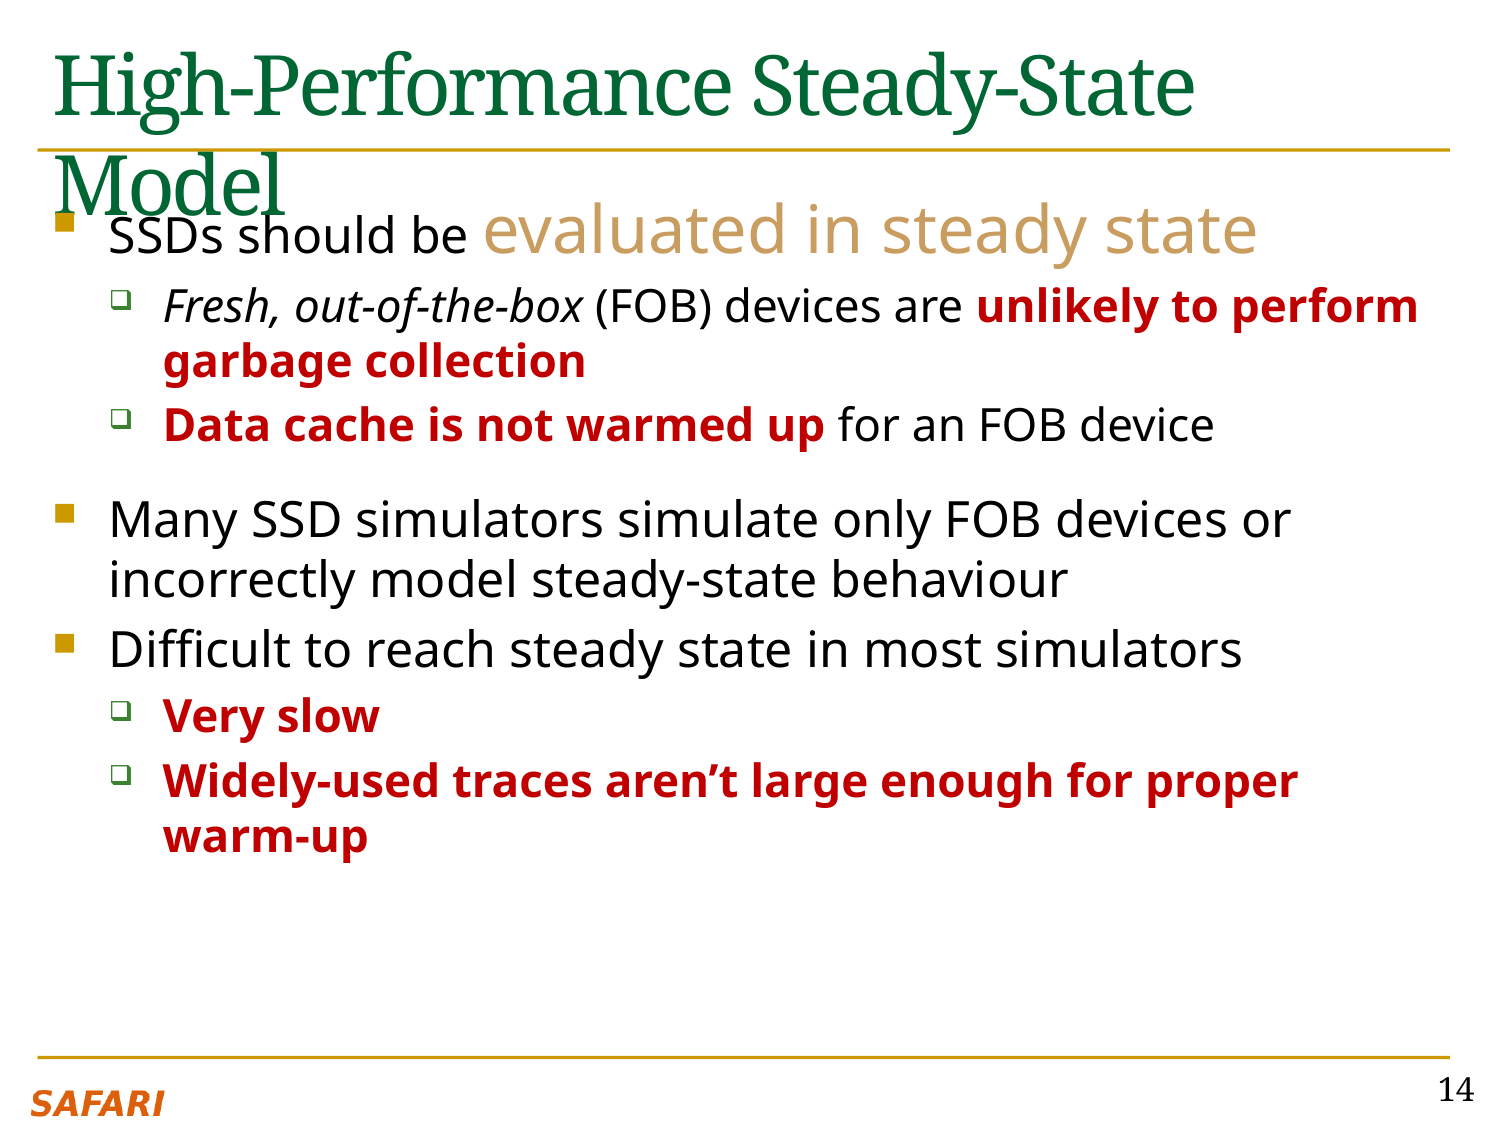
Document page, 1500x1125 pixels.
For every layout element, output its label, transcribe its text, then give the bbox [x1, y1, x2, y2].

list SSDs should be evaluated in steady state Fresh, out-of-the-box (FOB) devices are unlikely to perform garbage collection Data cache is not warmed up for an FOB device Many SSD simulators simulate only FOB devices or incorrectly model steady-state behaviour Difficult to reach steady state in most simulators Very slow Widely-used traces aren’t large enough for proper warm-up [37, 179, 1450, 1025]
title High-Performance Steady-State Model [37, 24, 1450, 170]
slide_number 14 [1139, 1045, 1490, 1121]
picture [29, 1083, 169, 1124]
